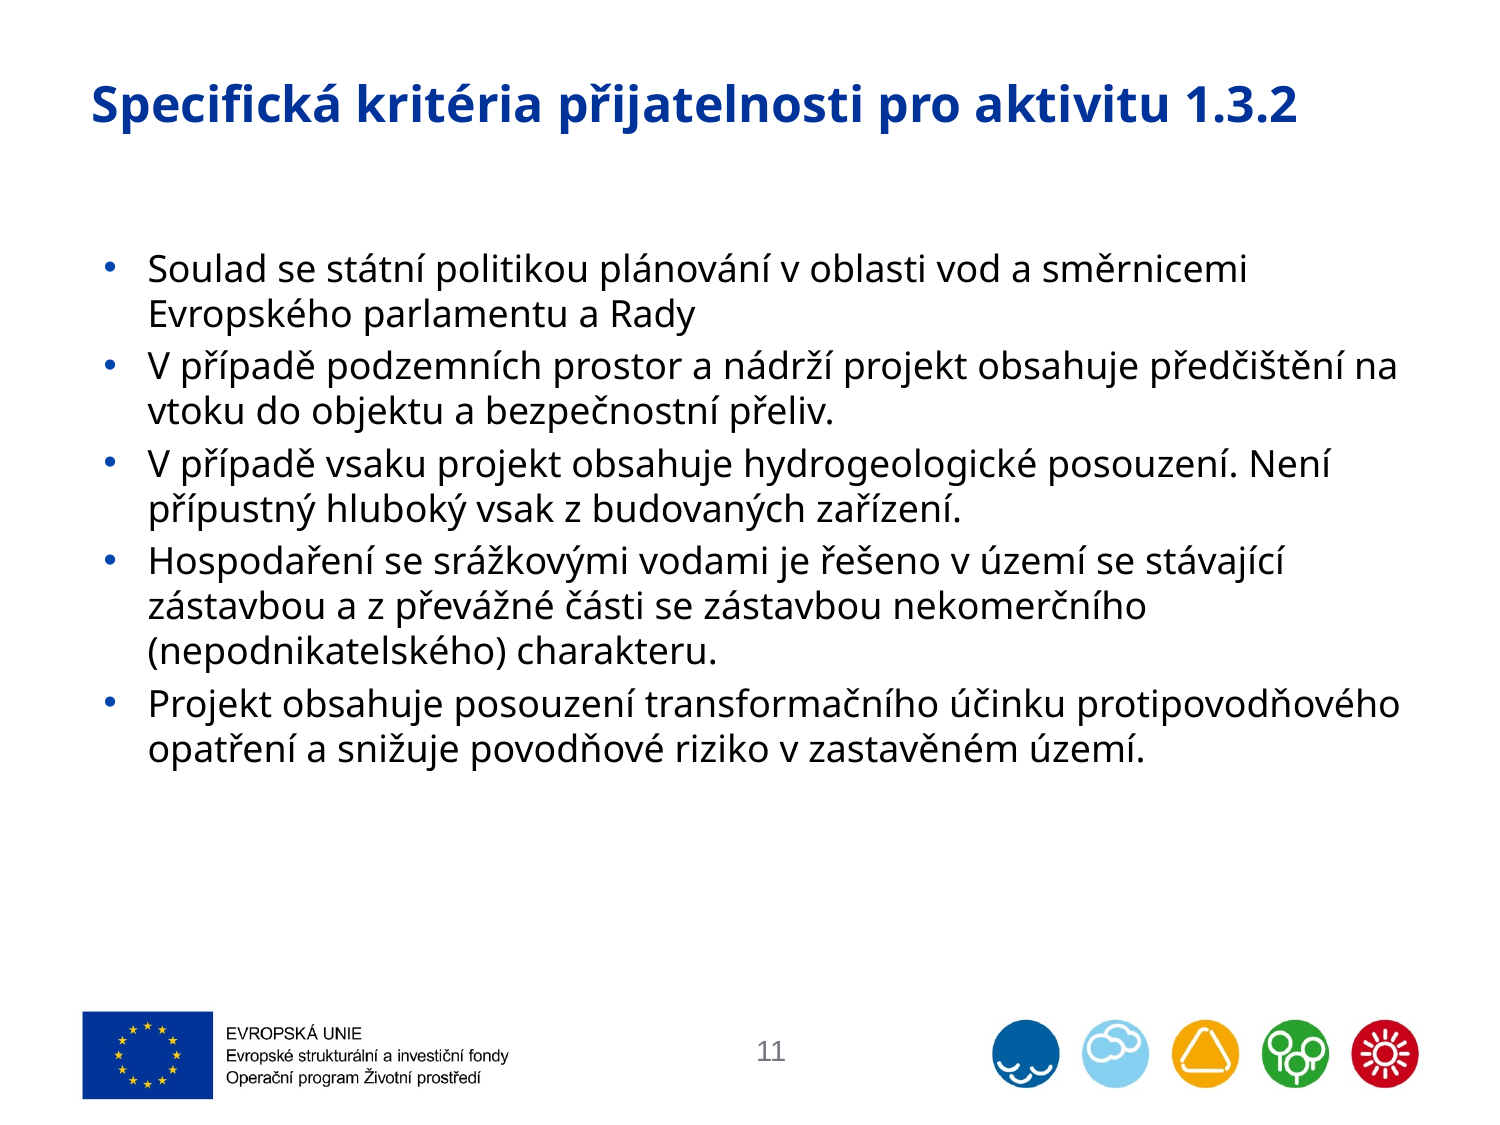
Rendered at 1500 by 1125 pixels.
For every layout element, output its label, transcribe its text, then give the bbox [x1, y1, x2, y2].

slide_number 11 [596, 1024, 947, 1103]
picture [53, 999, 561, 1112]
list Soulad se státní politikou plánování v oblasti vod a směrnicemi Evropského parlamentu a Rady V případě podzemních prostor a nádrží projekt obsahuje předčištění na vtoku do objektu a bezpečnostní přeliv. V případě vsaku projekt obsahuje hydrogeologické posouzení. Není přípustný hluboký vsak z budovaných zařízení. Hospodaření se srážkovými vodami je řešeno v území se stávající zástavbou a z převážné části se zástavbou nekomerčního (nepodnikatelského) charakteru. Projekt obsahuje posouzení transformačního účinku protipovodňového opatření a snižuje povodňové riziko v zastavěném území. [88, 184, 1418, 964]
title Specifická kritéria přijatelnosti pro aktivitu 1.3.2 [76, 45, 1436, 161]
picture [986, 1015, 1424, 1094]
